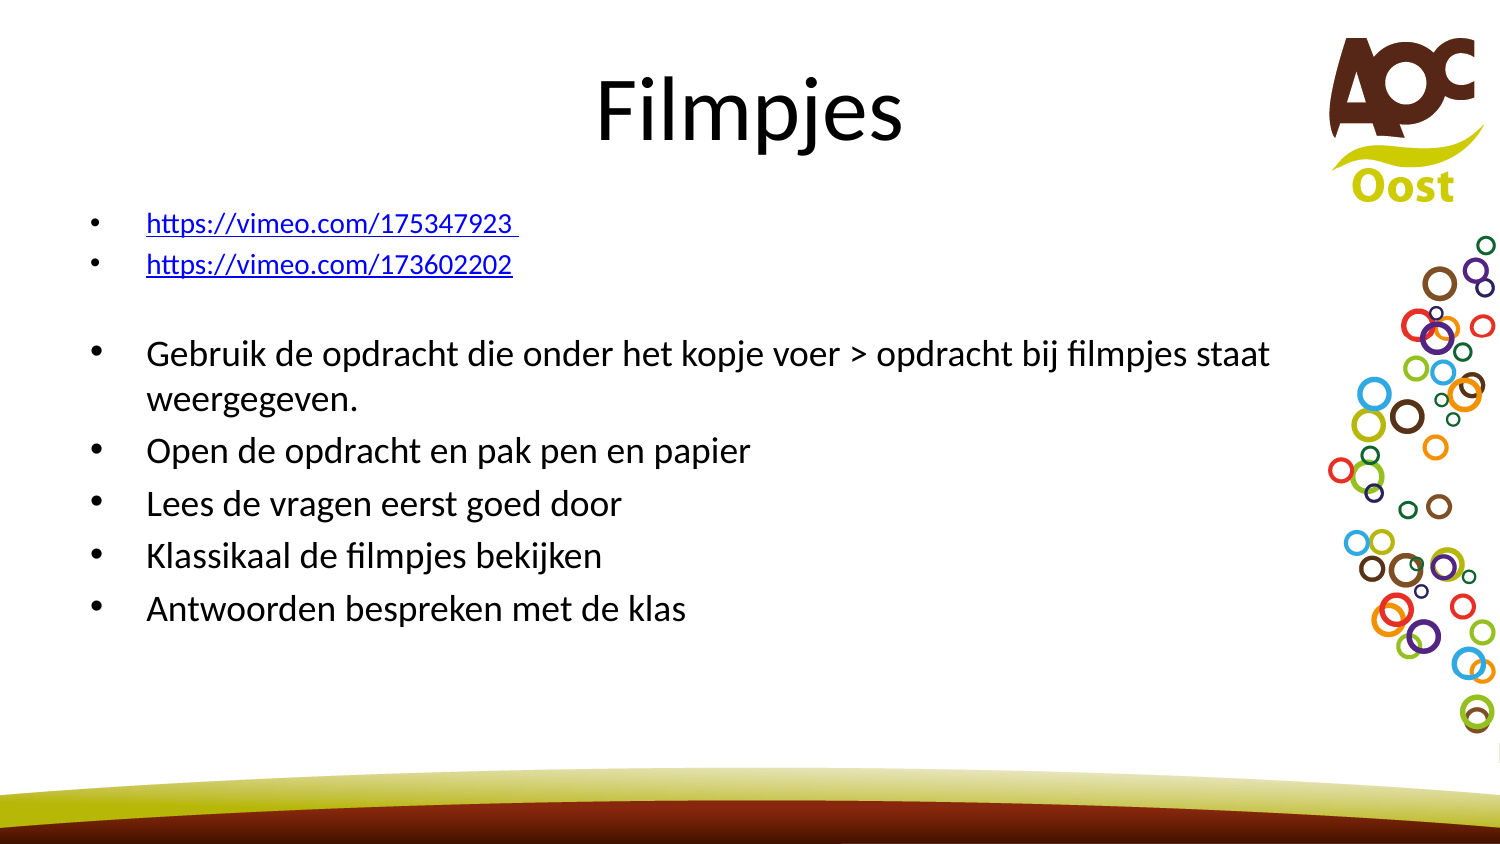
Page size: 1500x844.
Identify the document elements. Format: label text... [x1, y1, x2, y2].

picture [0, 0, 1500, 844]
title Filmpjes [75, 33, 1425, 175]
list https://vimeo.com/175347923 https://vimeo.com/173602202 Gebruik de opdracht die onder het kopje voer > opdracht bij filmpjes staat weergegeven. Open de opdracht en pak pen en papier Lees de vragen eerst goed door Klassikaal de filmpjes bekijken Antwoorden bespreken met de klas [75, 196, 1425, 754]
